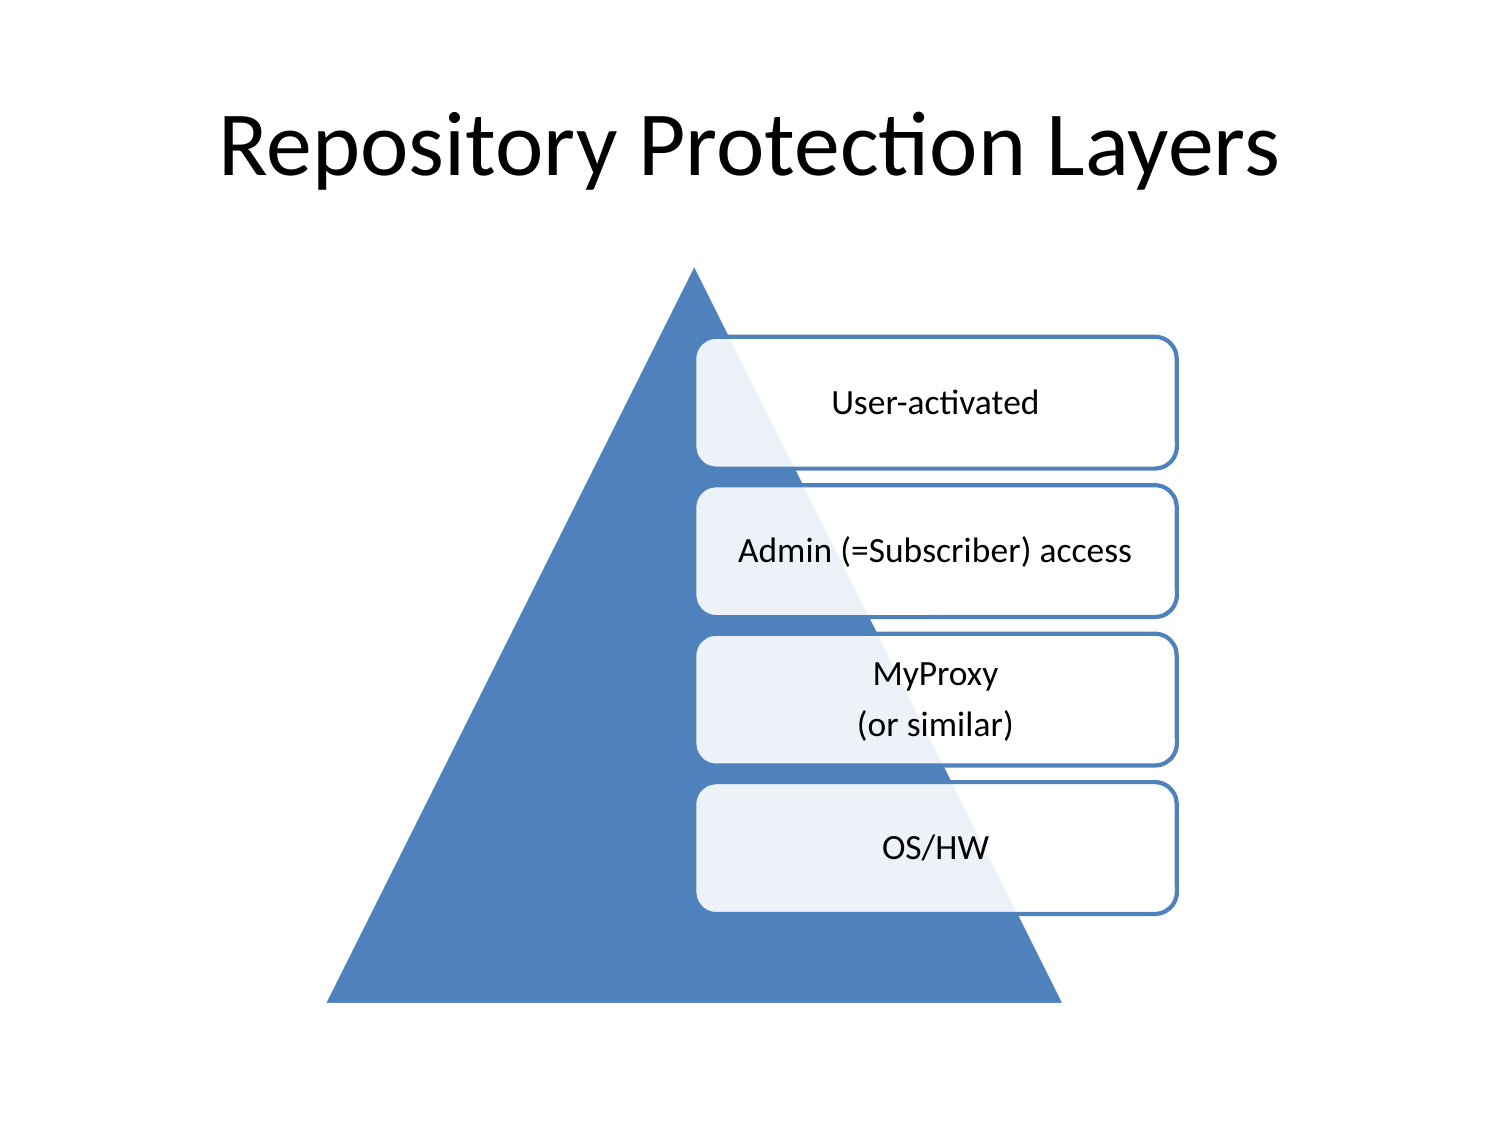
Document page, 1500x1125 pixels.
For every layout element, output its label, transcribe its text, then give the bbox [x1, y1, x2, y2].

title Repository Protection Layers [75, 45, 1425, 233]
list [74, 262, 1426, 1006]
